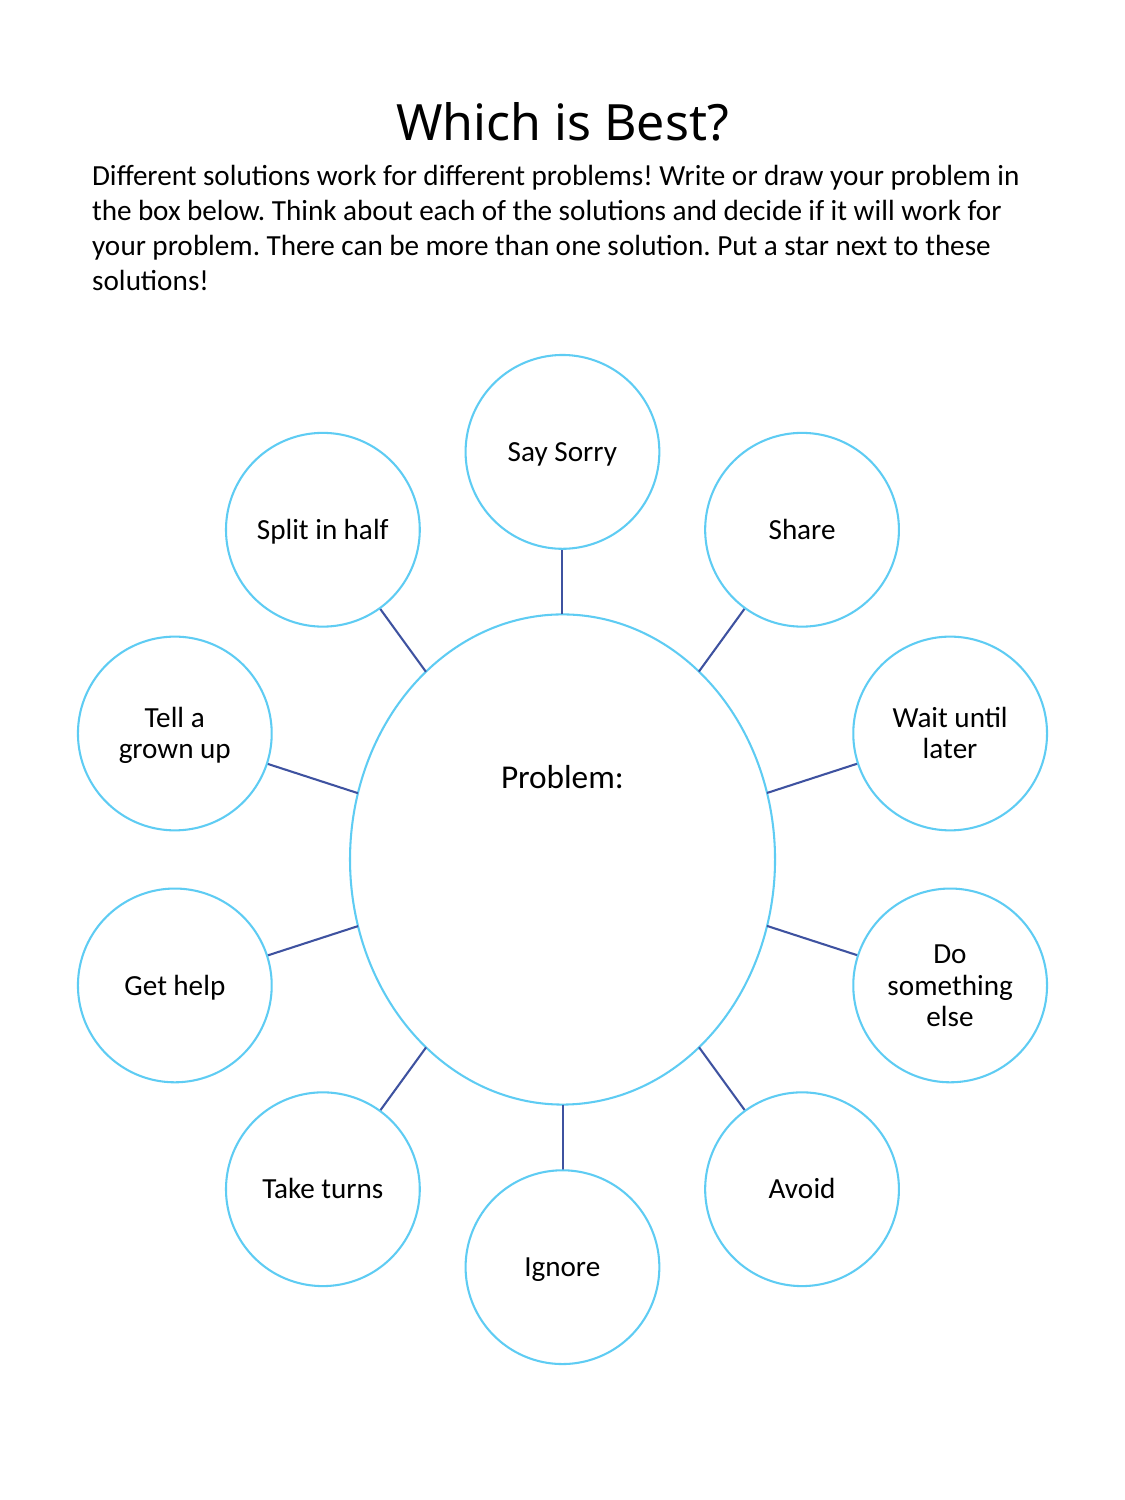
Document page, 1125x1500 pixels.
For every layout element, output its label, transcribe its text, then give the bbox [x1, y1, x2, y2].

text_box Different solutions work for different problems! Write or draw your problem in the box below. Think about each of the solutions and decide if it will work for your problem. There can be more than one solution. Put a star next to these solutions! [77, 148, 1048, 237]
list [77, 237, 1048, 1482]
title Which is Best? [77, 79, 1048, 148]
